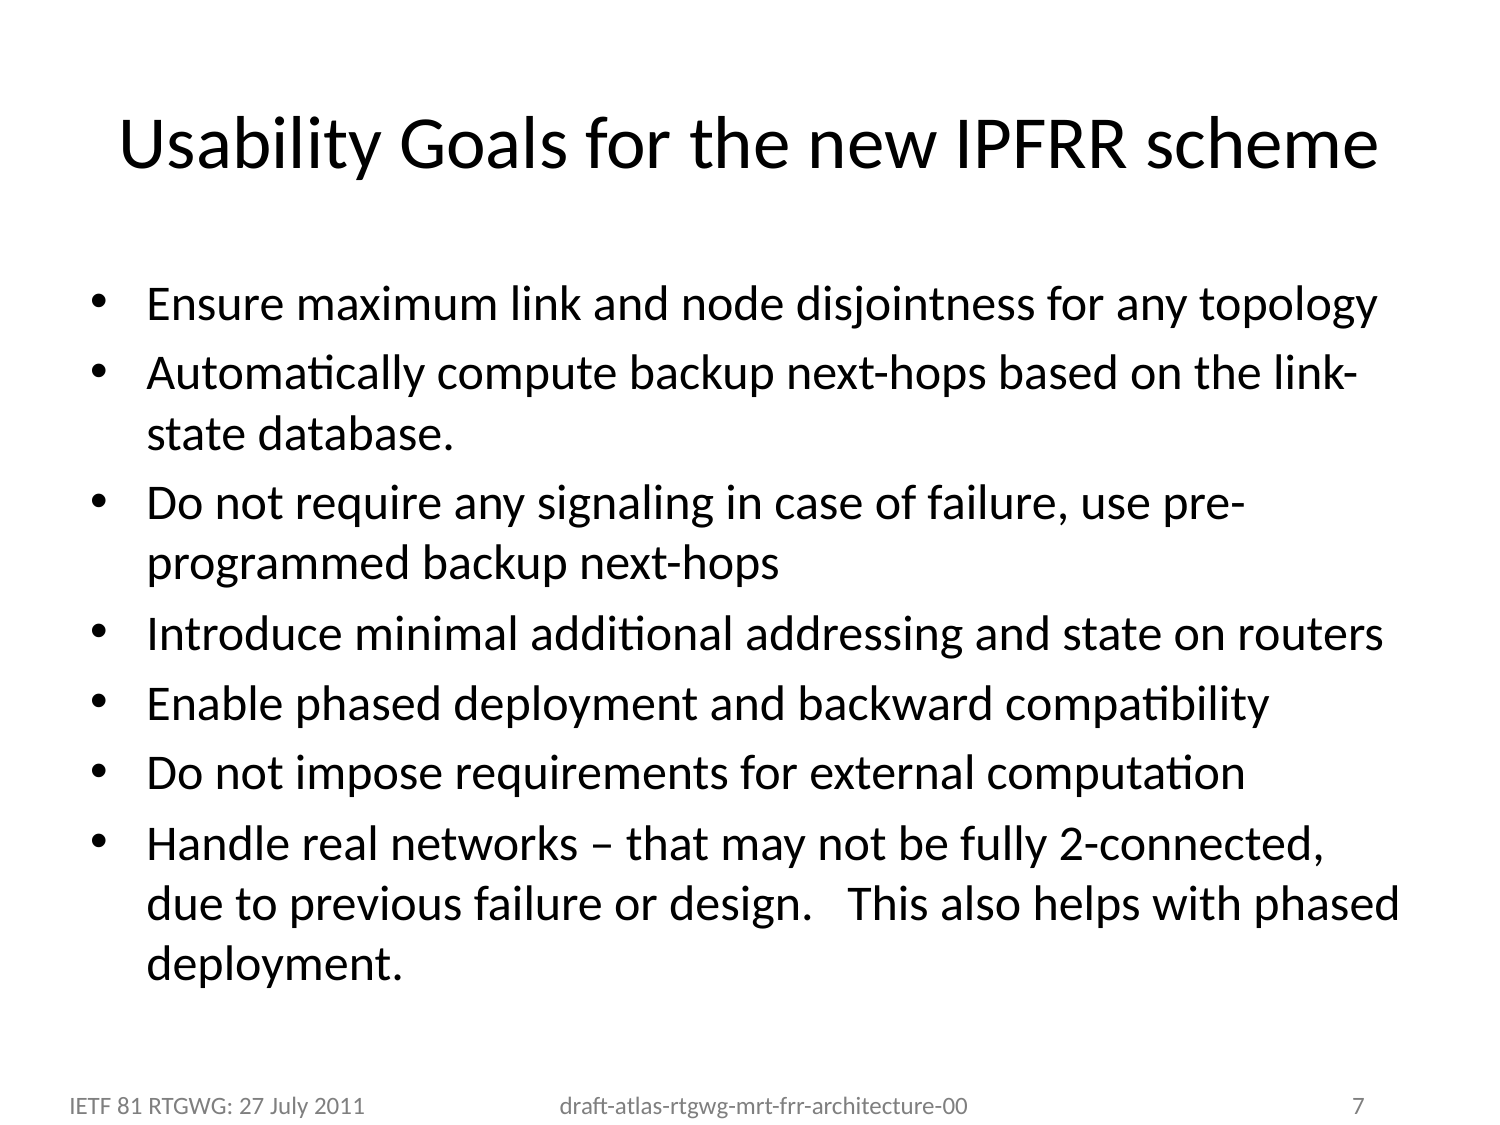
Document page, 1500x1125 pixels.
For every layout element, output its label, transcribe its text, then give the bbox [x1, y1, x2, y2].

list Ensure maximum link and node disjointness for any topology Automatically compute backup next-hops based on the link-state database. Do not require any signaling in case of failure, use pre-programmed backup next-hops Introduce minimal additional addressing and state on routers Enable phased deployment and backward compatibility Do not impose requirements for external computation Handle real networks – that may not be fully 2-connected, due to previous failure or design. This also helps with phased deployment. [75, 262, 1425, 1005]
title Usability Goals for the new IPFRR scheme [75, 45, 1425, 233]
